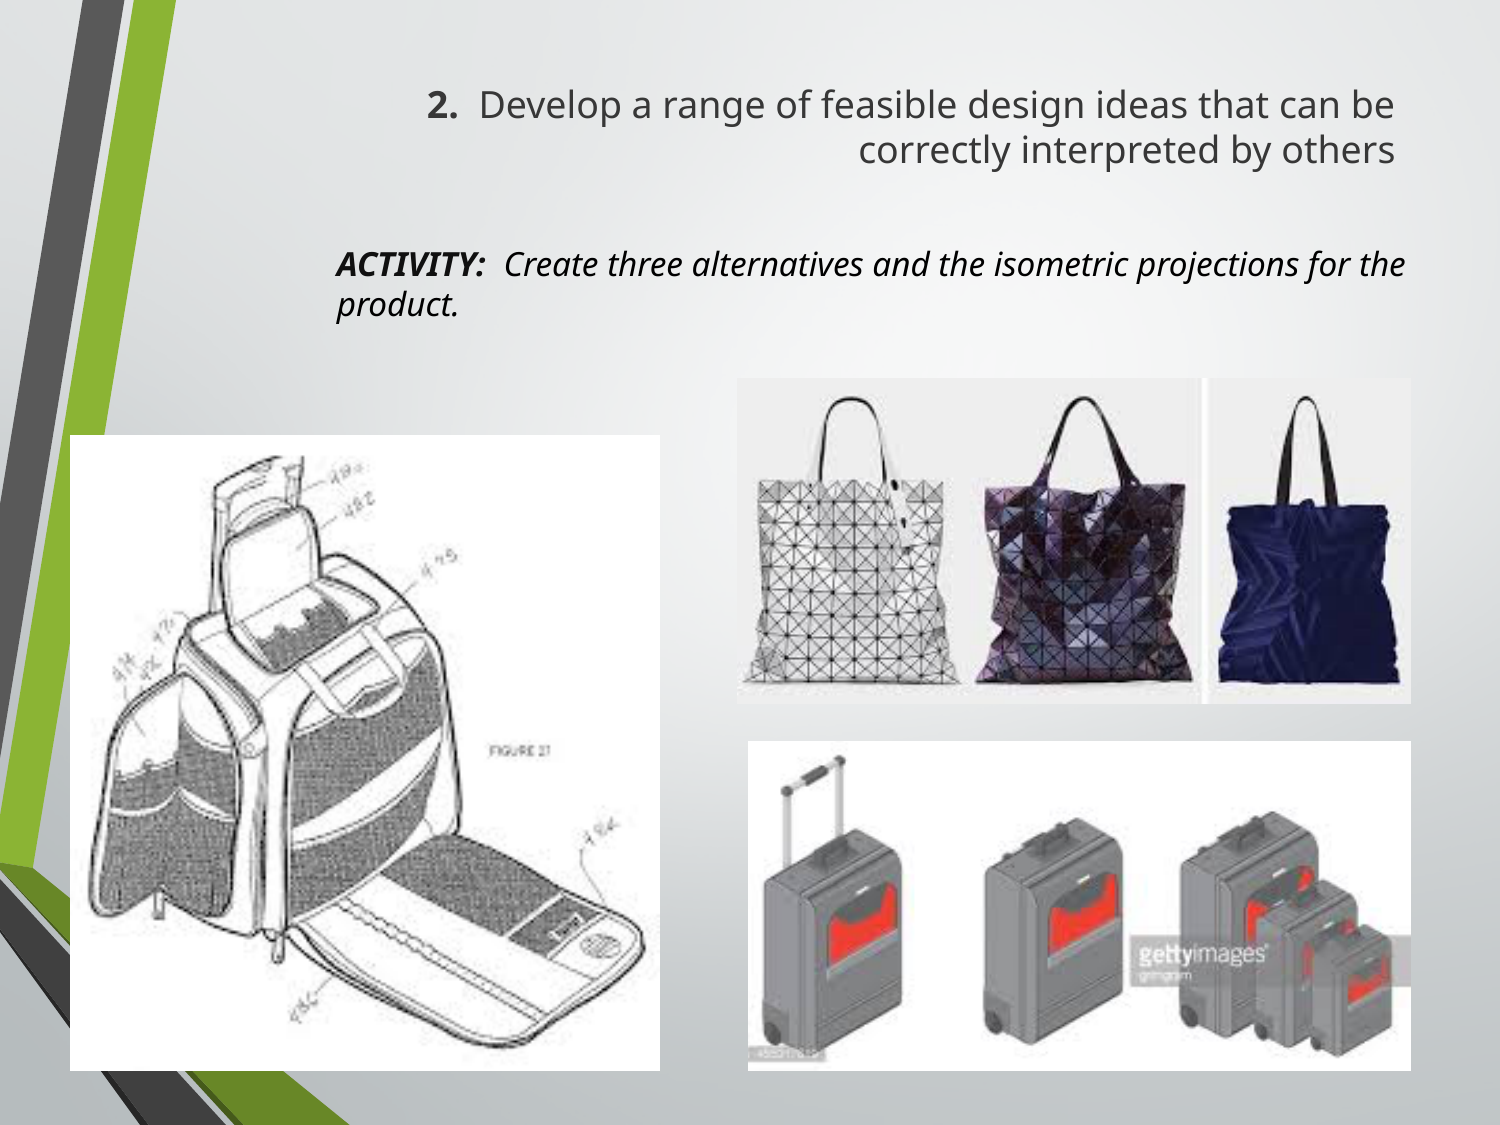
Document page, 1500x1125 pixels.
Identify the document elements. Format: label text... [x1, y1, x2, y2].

picture [70, 434, 660, 1071]
text_box 2. Develop a range of feasible design ideas that can be correctly interpreted by others [311, 73, 1411, 179]
picture [747, 740, 1411, 1071]
text_box ACTIVITY: Create three alternatives and the isometric projections for the product. [322, 235, 1491, 331]
picture [737, 378, 1411, 705]
